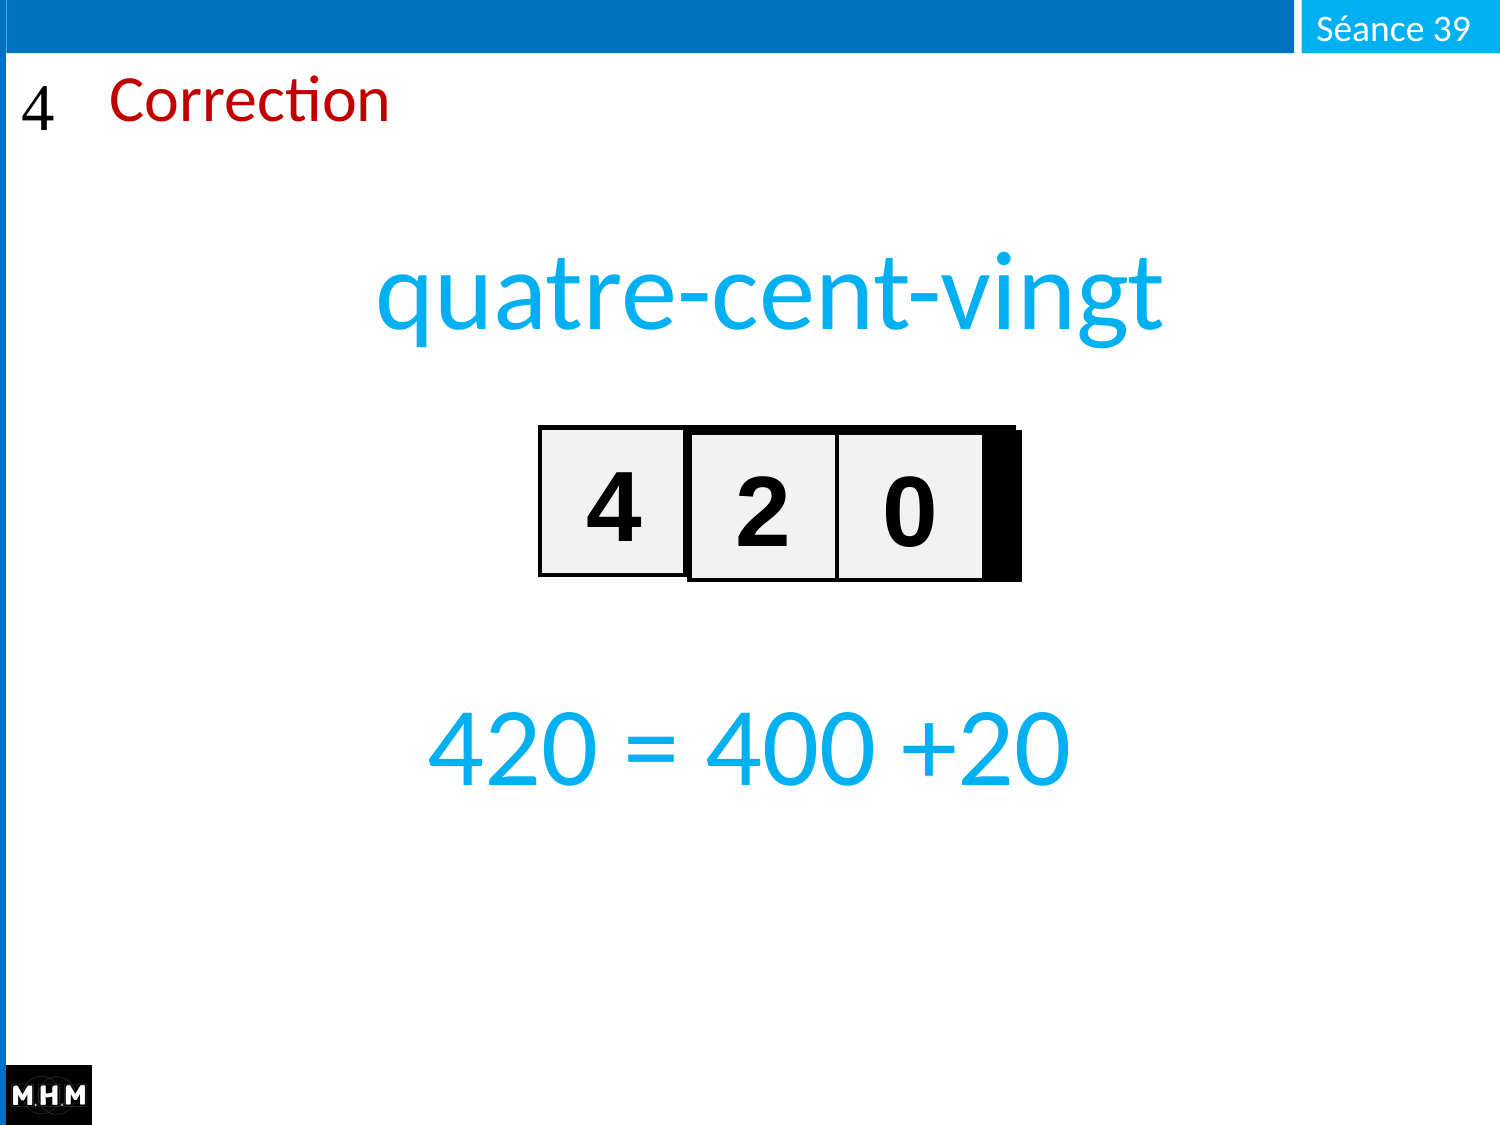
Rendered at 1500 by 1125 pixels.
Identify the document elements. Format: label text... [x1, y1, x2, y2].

text_box quatre-cent-vingt [205, 209, 1336, 360]
text_box 420 = 400 +20 [184, 665, 1316, 815]
picture [6, 1065, 92, 1125]
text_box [689, 432, 1020, 580]
title Correction [94, 57, 1500, 144]
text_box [539, 427, 1014, 575]
